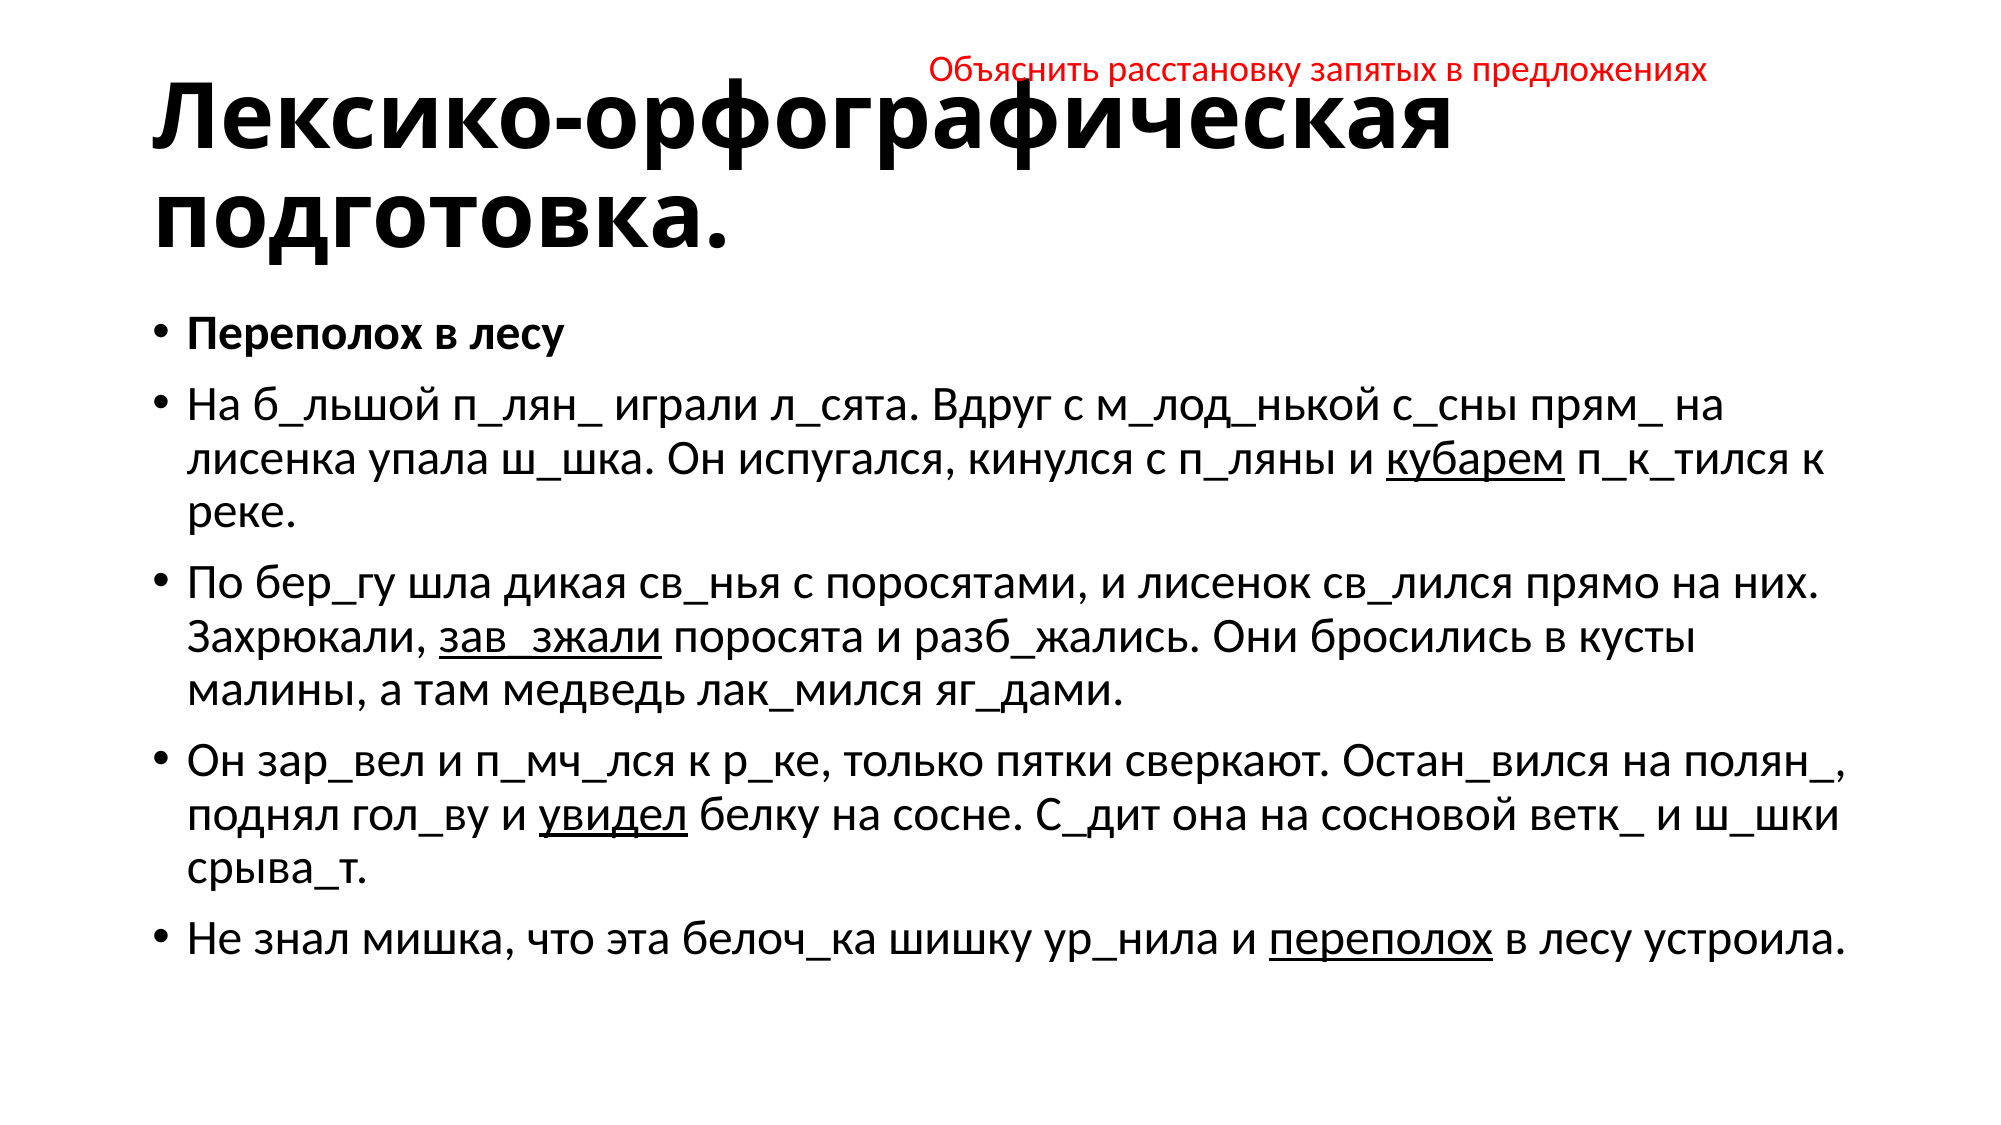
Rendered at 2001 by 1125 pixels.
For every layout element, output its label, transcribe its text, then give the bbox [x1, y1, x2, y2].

title Лексико-орфографическая подготовка. [137, 59, 1863, 278]
list Переполох в лесу На б_льшой п_лян_ играли л_сята. Вдруг с м_лод_нькой с_сны прям_ на лисенка упала ш_шка. Он испугался, кинулся с п_ляны и кубарем п_к_тился к реке. По бер_гу шла дикая св_нья с поросятами, и лисенок св_лился прямо на них. Захрюкали, зав_зжали поросята и разб_жались. Они бросились в кусты малины, а там медведь лак_мился яг_дами. Он зар_вел и п_мч_лся к р_ке, только пятки сверкают. Остан_вился на полян_, поднял гол_ву и увидел белку на сосне. С_дит она на сосновой ветк_ и ш_шки срыва_т. Не знал мишка, что эта белоч_ка шишку ур_нила и переполох в лесу устроила. [137, 299, 1863, 1014]
text_box Объяснить расстановку запятых в предложениях [913, 36, 1723, 97]
